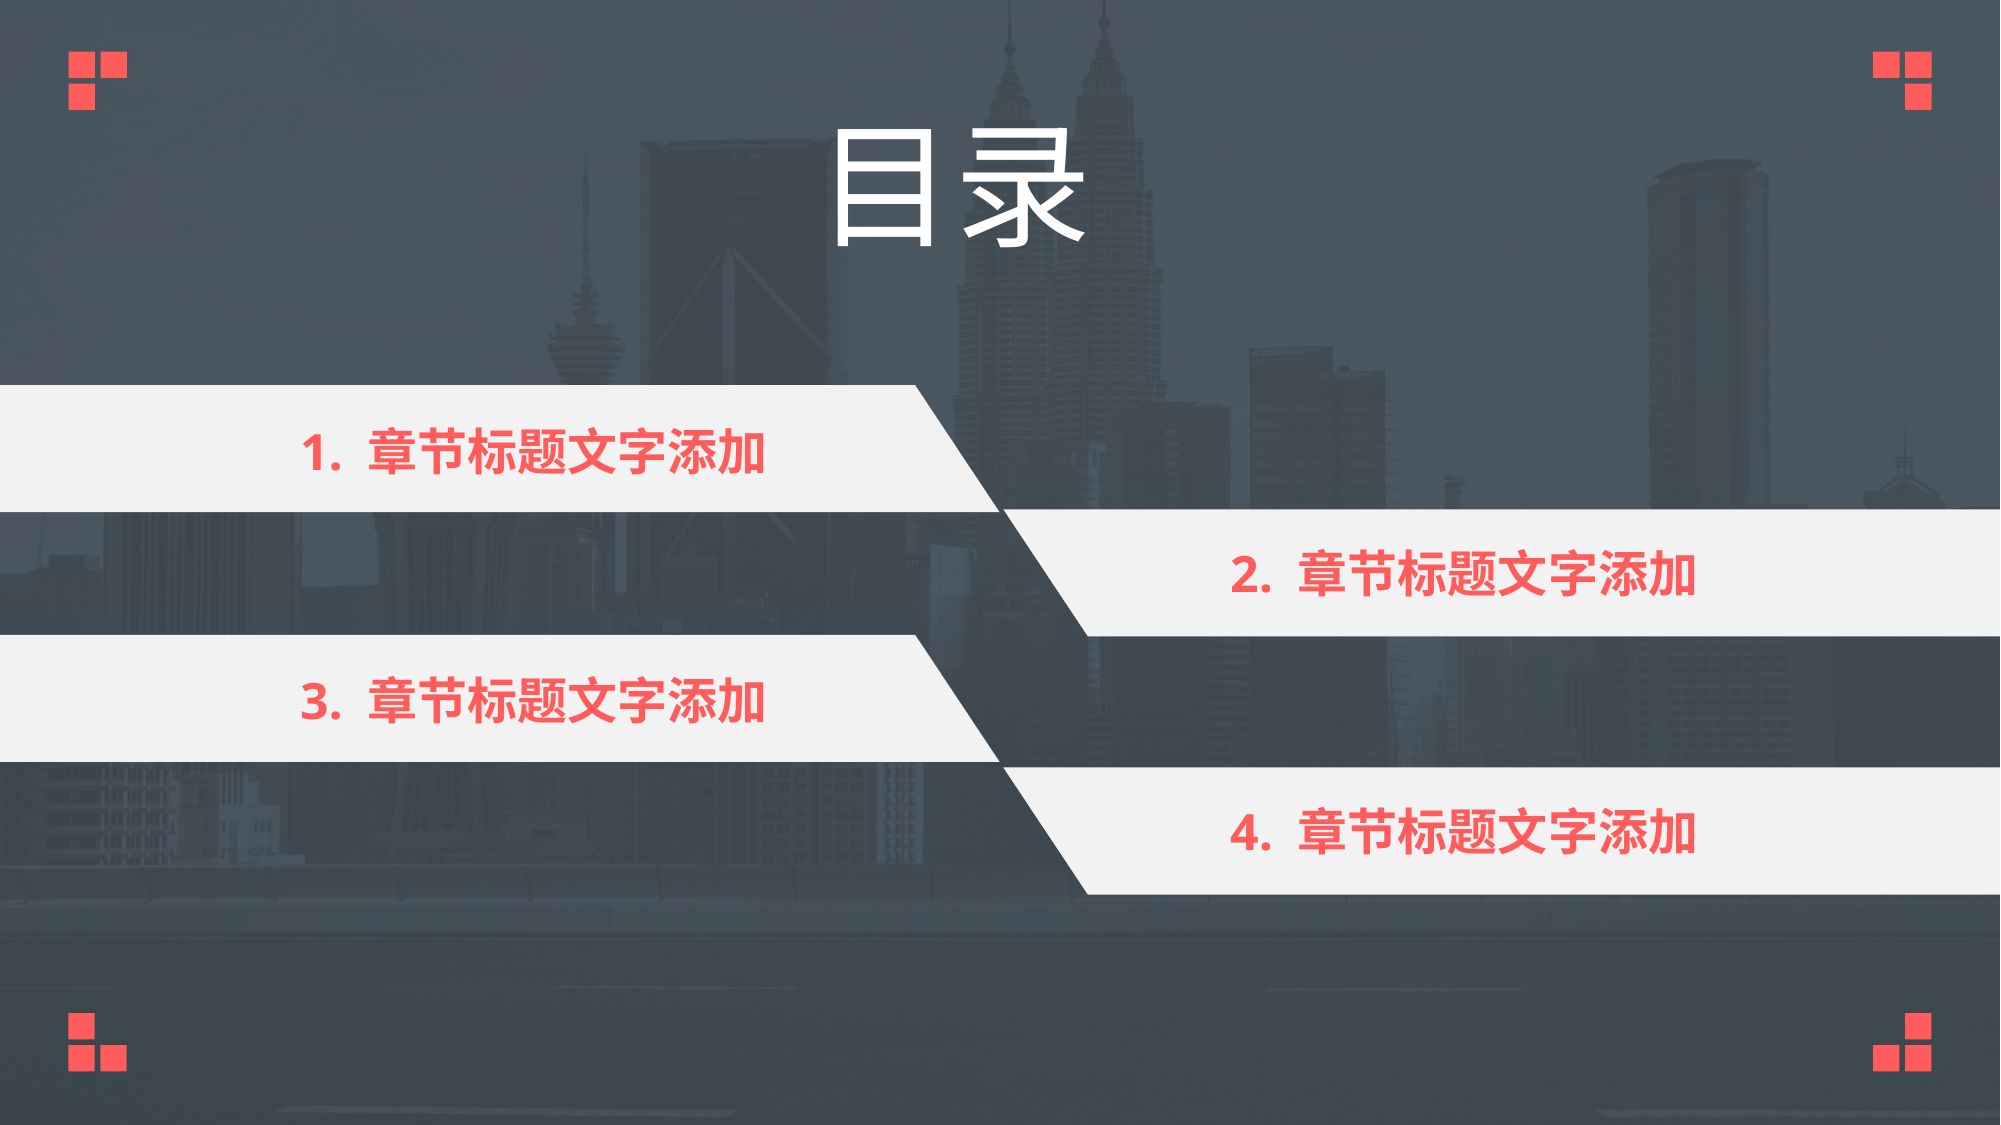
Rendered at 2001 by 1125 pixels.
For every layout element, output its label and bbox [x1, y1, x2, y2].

text_box [0, 385, 1000, 762]
text_box [68, 51, 127, 110]
text_box [1003, 509, 2000, 895]
text_box [1873, 51, 1932, 110]
picture [0, 0, 2000, 1125]
text_box [68, 1012, 127, 1072]
text_box [1873, 1012, 1932, 1072]
